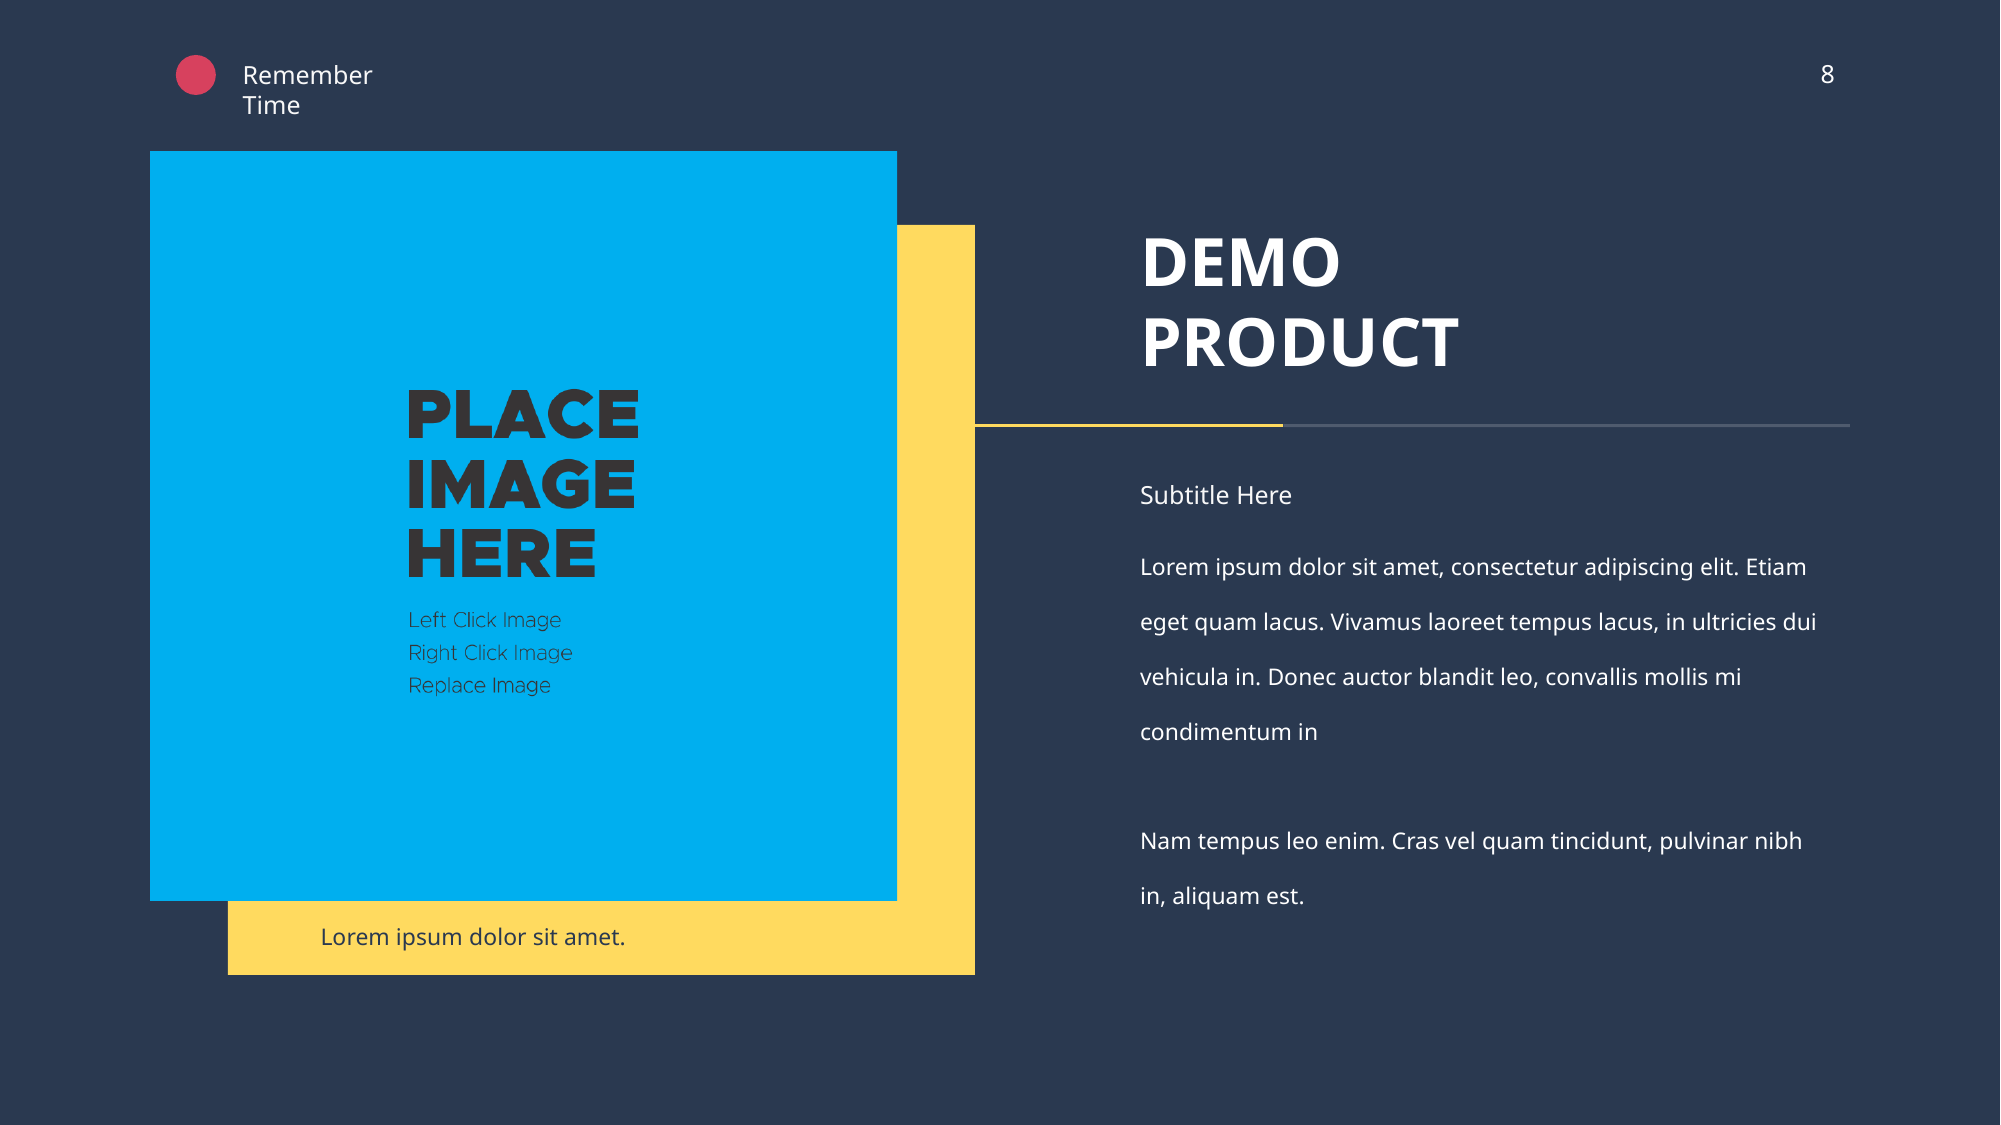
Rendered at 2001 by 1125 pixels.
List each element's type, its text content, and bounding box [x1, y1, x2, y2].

picture [600, 391, 637, 437]
text_box Remember Time [227, 52, 444, 128]
picture [457, 391, 491, 437]
text_box Subtitle Here [1124, 472, 1492, 517]
picture [410, 461, 422, 507]
picture [596, 461, 633, 507]
picture [463, 530, 500, 576]
picture [557, 530, 594, 576]
picture [490, 461, 539, 507]
text_box DEMO PRODUCT [1125, 212, 1850, 387]
text_box [175, 54, 216, 95]
picture [508, 530, 548, 576]
picture [549, 390, 592, 438]
picture [432, 461, 483, 507]
picture [410, 530, 453, 576]
text_box ‹#› [1689, 45, 1850, 106]
text_box Lorem ipsum dolor sit amet, consectetur adipiscing elit. Etiam eget quam lacus. Vivamus laoreet tempus lacus, in ultricies dui vehicula in. Donec auctor blandit leo, convallis mollis mi condimentum in Nam tempus leo enim. Cras vel quam tincidunt, pulvinar nibh in, aliquam est. [1125, 517, 1850, 917]
text_box Lorem ipsum dolor sit amet. [305, 915, 898, 958]
picture [495, 391, 544, 437]
picture [410, 391, 450, 437]
picture [543, 460, 588, 508]
